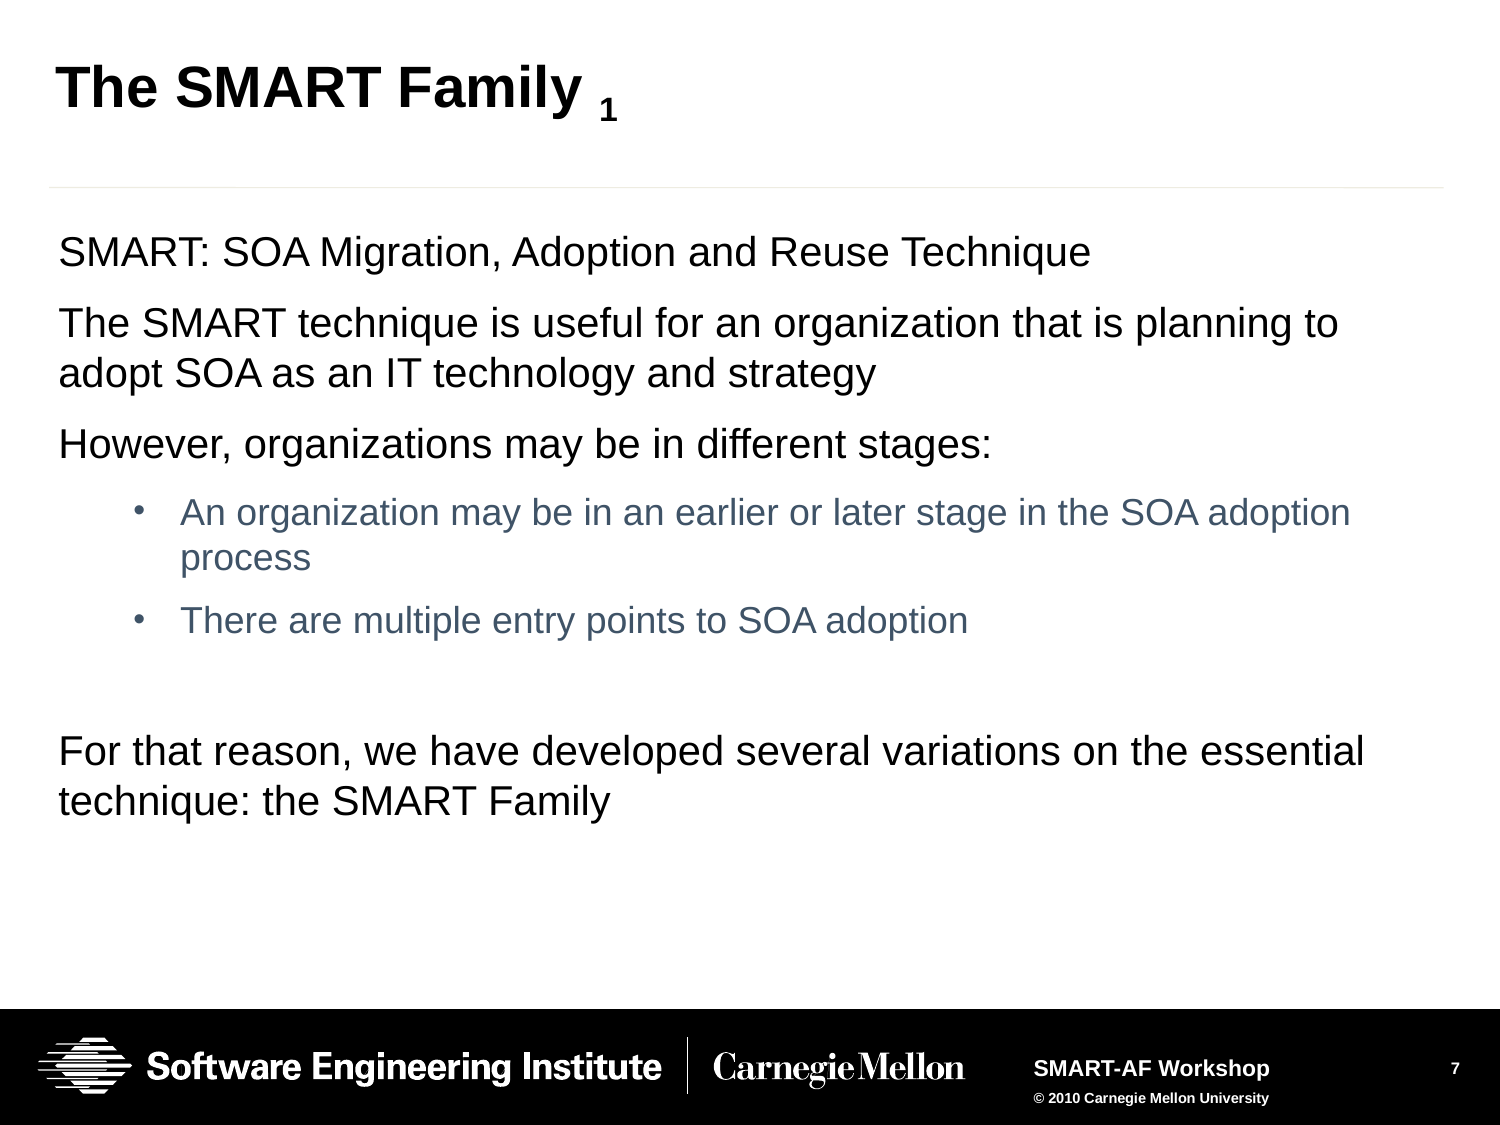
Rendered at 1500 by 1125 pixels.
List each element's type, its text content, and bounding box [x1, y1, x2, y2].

title The SMART Family 1 [55, 49, 1451, 114]
list SMART: SOA Migration, Adoption and Reuse Technique The SMART technique is useful for an organization that is planning to adopt SOA as an IT technology and strategy However, organizations may be in different stages: An organization may be in an earlier or later stage in the SOA adoption process There are multiple entry points to SOA adoption For that reason, we have developed several variations on the essential technique: the SMART Family [58, 224, 1438, 953]
